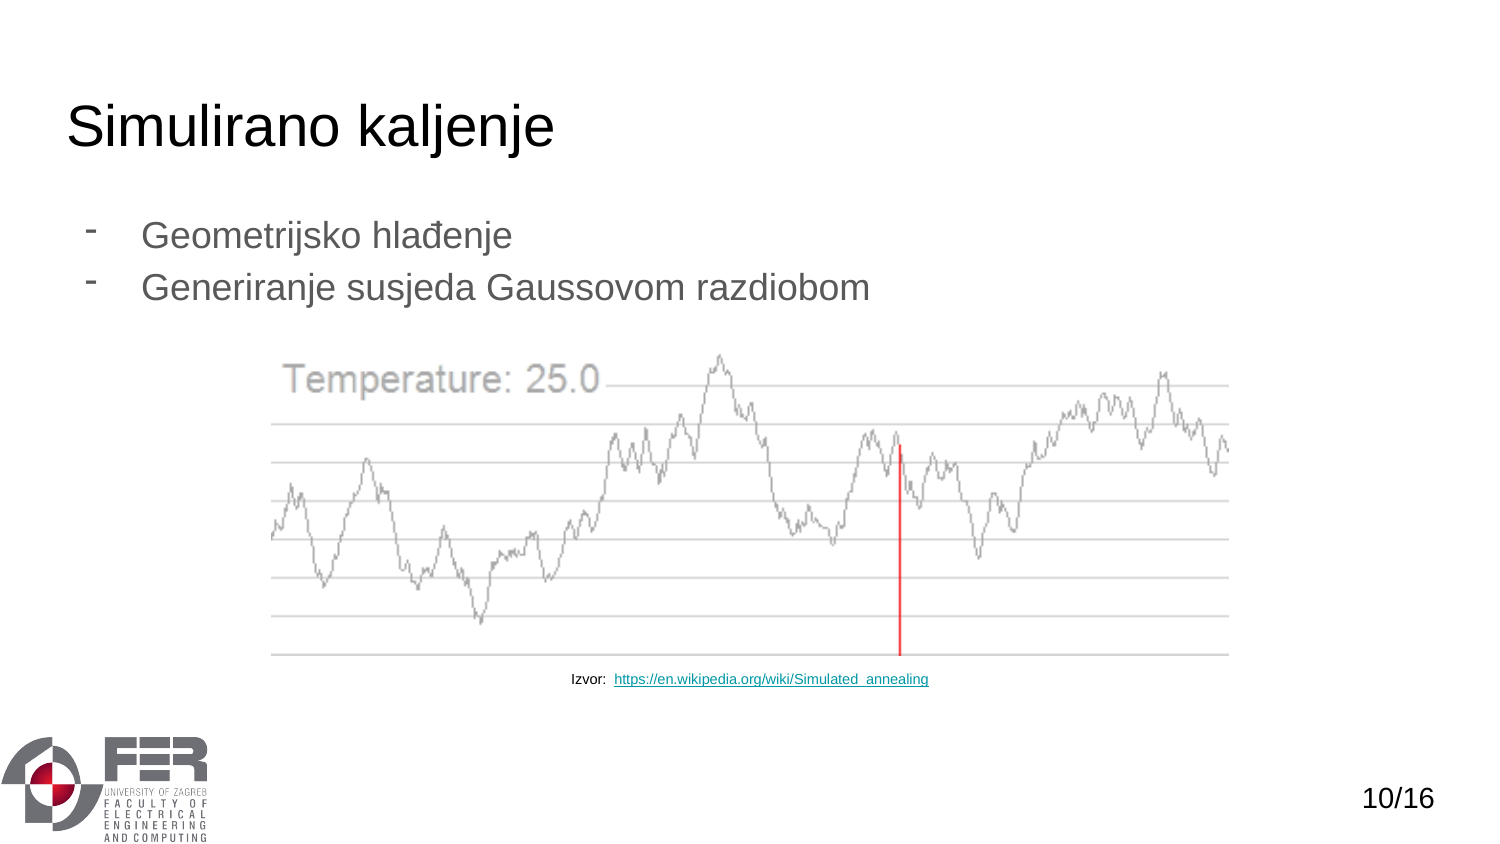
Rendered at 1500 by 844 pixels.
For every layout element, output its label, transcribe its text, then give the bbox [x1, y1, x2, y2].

picture [0, 736, 208, 844]
picture [271, 346, 1229, 656]
title Simulirano kaljenje [51, 72, 1449, 167]
slide_number ‹#›/16 [1346, 764, 1480, 830]
list Geometrijsko hlađenje Generiranje susjeda Gaussovom razdiobom [51, 189, 1449, 750]
text_box Izvor: https://en.wikipedia.org/wiki/Simulated_annealing [416, 665, 1084, 703]
